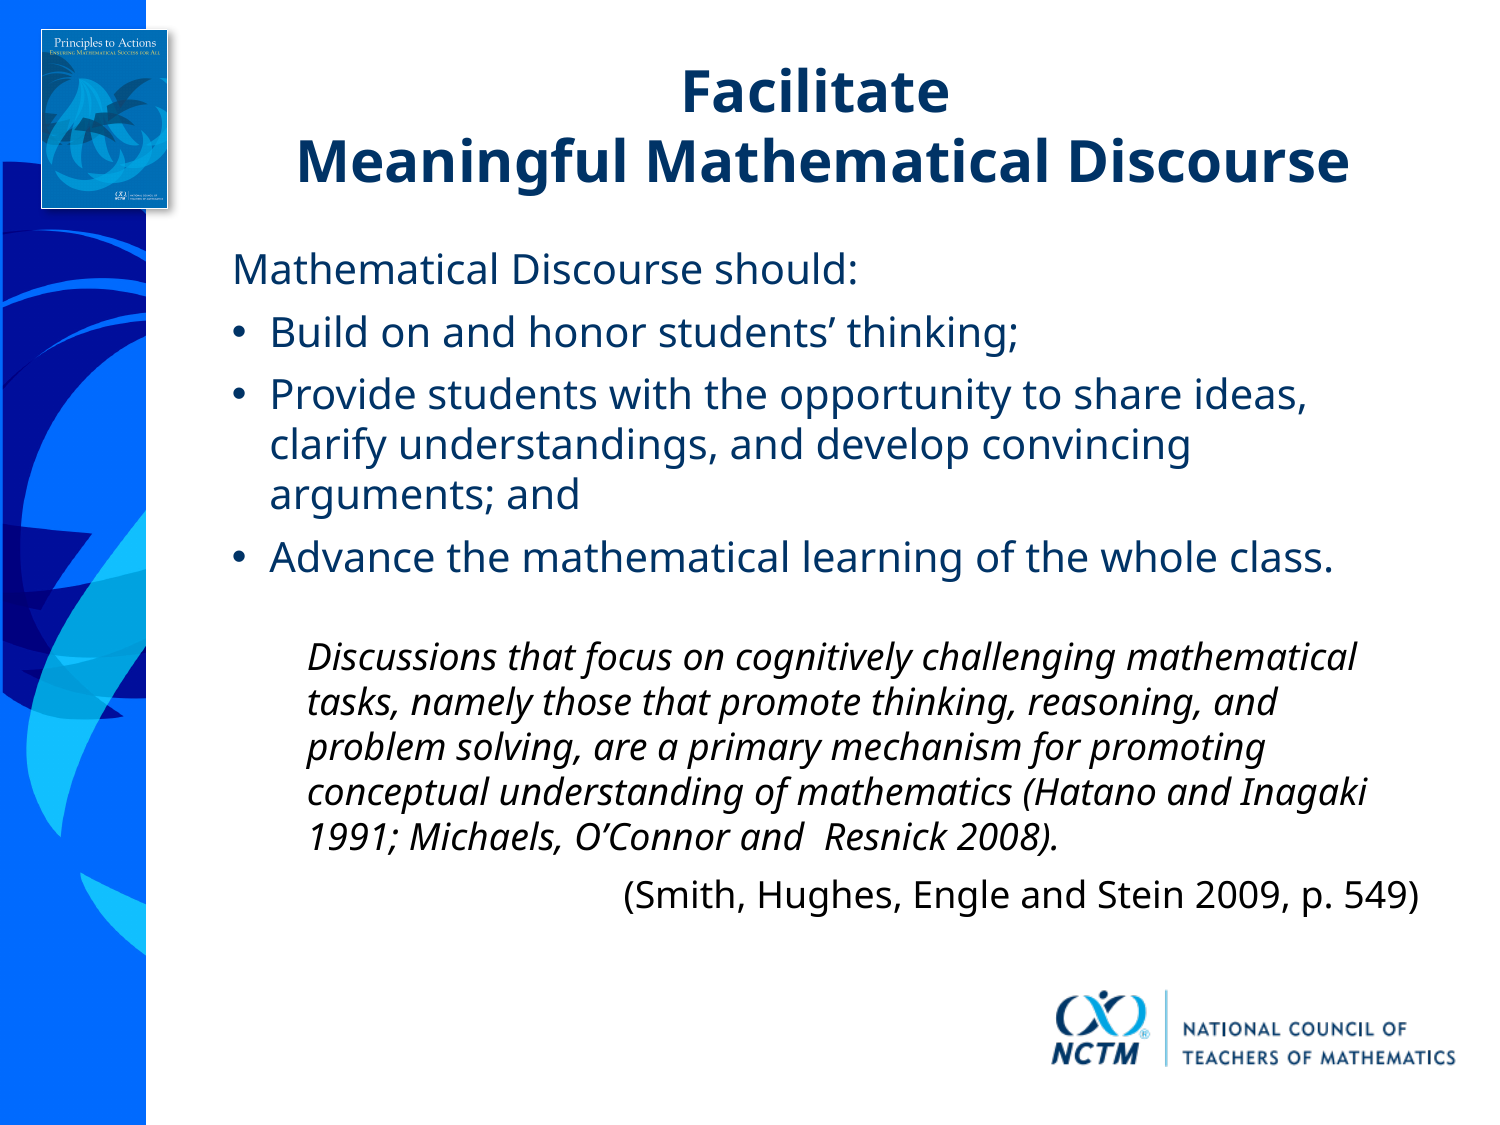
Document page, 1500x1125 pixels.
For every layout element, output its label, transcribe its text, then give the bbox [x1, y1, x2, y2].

text_box Facilitate Meaningful Mathematical Discourse [170, 29, 1500, 218]
text_box Mathematical Discourse should: Build on and honor students’ thinking; Provide students with the opportunity to share ideas, clarify understandings, and develop convincing arguments; and Advance the mathematical learning of the whole class. Discussions that focus on cognitively challenging mathematical tasks, namely those that promote thinking, reasoning, and problem solving, are a primary mechanism for promoting conceptual understanding of mathematics (Hatano and Inagaki 1991; Michaels, O’Connor and Resnick 2008). (Smith, Hughes, Engle and Stein 2009, p. 549) [217, 235, 1435, 1031]
picture [1034, 969, 1474, 1085]
picture [0, 0, 168, 1125]
